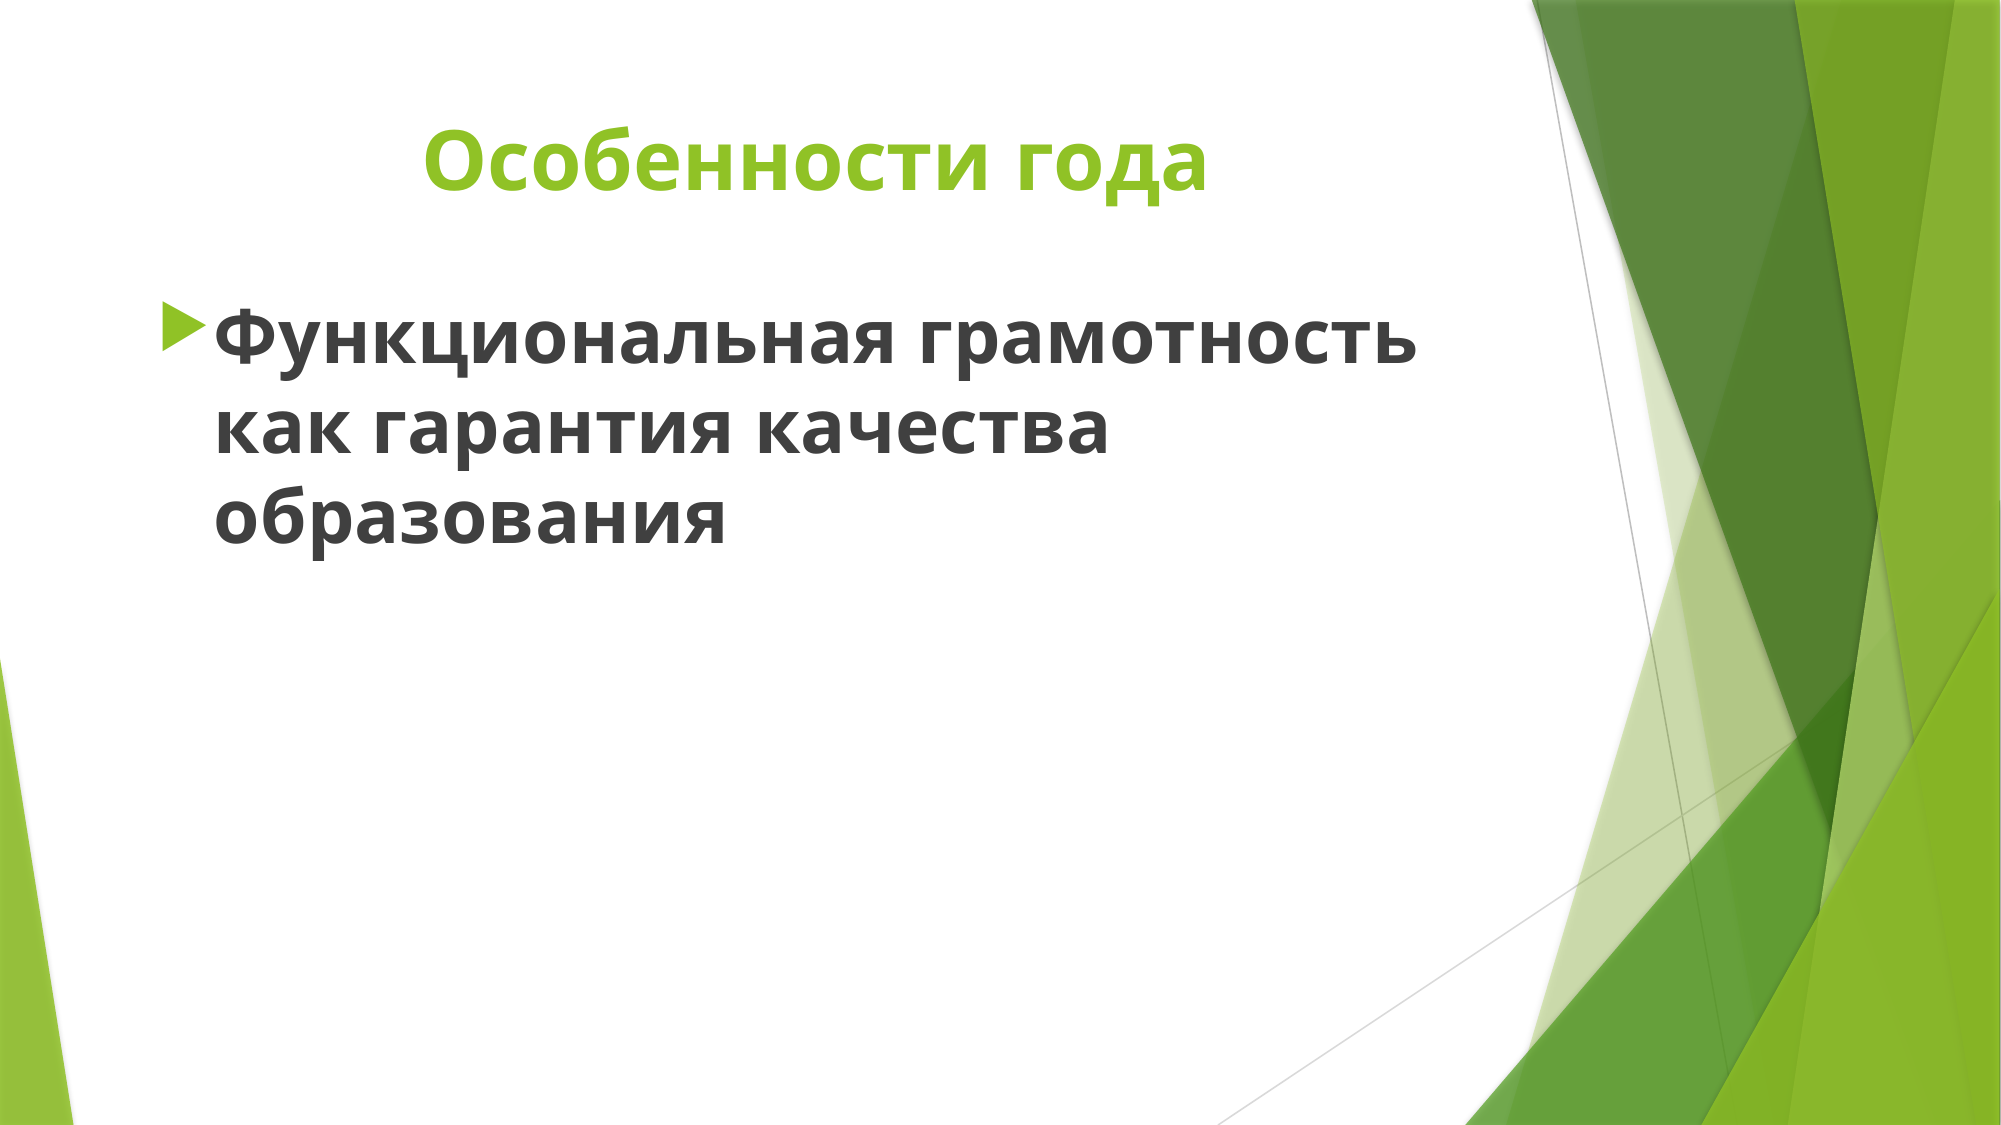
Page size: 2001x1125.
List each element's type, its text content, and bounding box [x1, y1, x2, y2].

list Функциональная грамотность как гарантия качества образования [142, 281, 1553, 1053]
title Особенности года [111, 99, 1522, 841]
